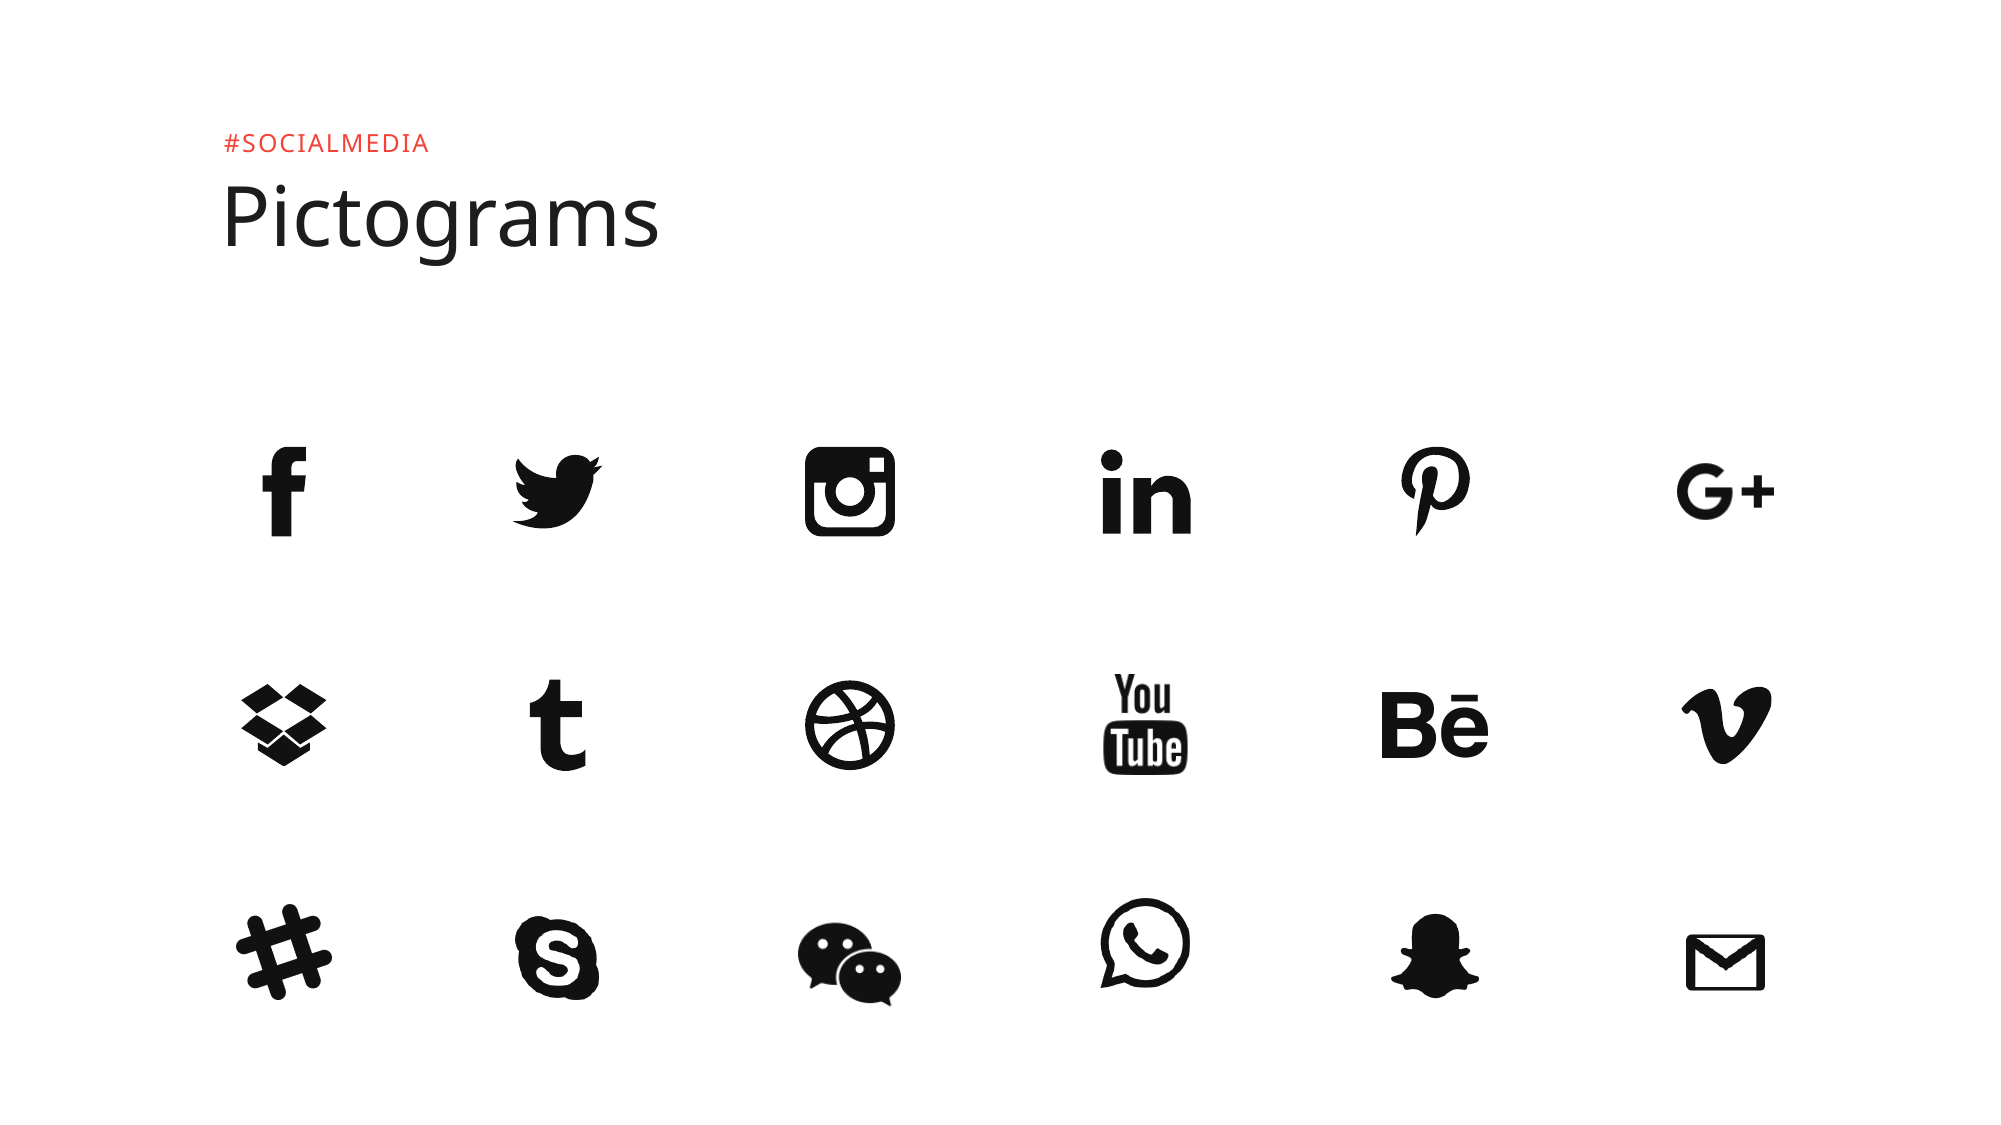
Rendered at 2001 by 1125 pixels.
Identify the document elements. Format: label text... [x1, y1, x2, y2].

text_box [262, 446, 306, 537]
picture [1391, 911, 1479, 1000]
picture [1382, 672, 1488, 778]
picture [1100, 898, 1190, 988]
text_box [529, 679, 586, 771]
text_box [1401, 446, 1470, 537]
text_box [241, 715, 327, 766]
picture [1095, 674, 1196, 775]
picture [1677, 443, 1774, 540]
picture [1686, 921, 1765, 1000]
picture [236, 904, 332, 1000]
text_box #SOCIALMEDIA [223, 132, 430, 157]
text_box [805, 446, 895, 537]
picture [798, 913, 901, 1016]
text_box [805, 680, 895, 771]
text_box [1133, 475, 1191, 534]
picture [515, 916, 599, 1000]
text_box Pictograms [220, 174, 1064, 265]
text_box [1102, 478, 1121, 534]
text_box [1681, 686, 1772, 765]
text_box [1101, 449, 1123, 472]
text_box [512, 454, 603, 529]
text_box [241, 684, 327, 714]
